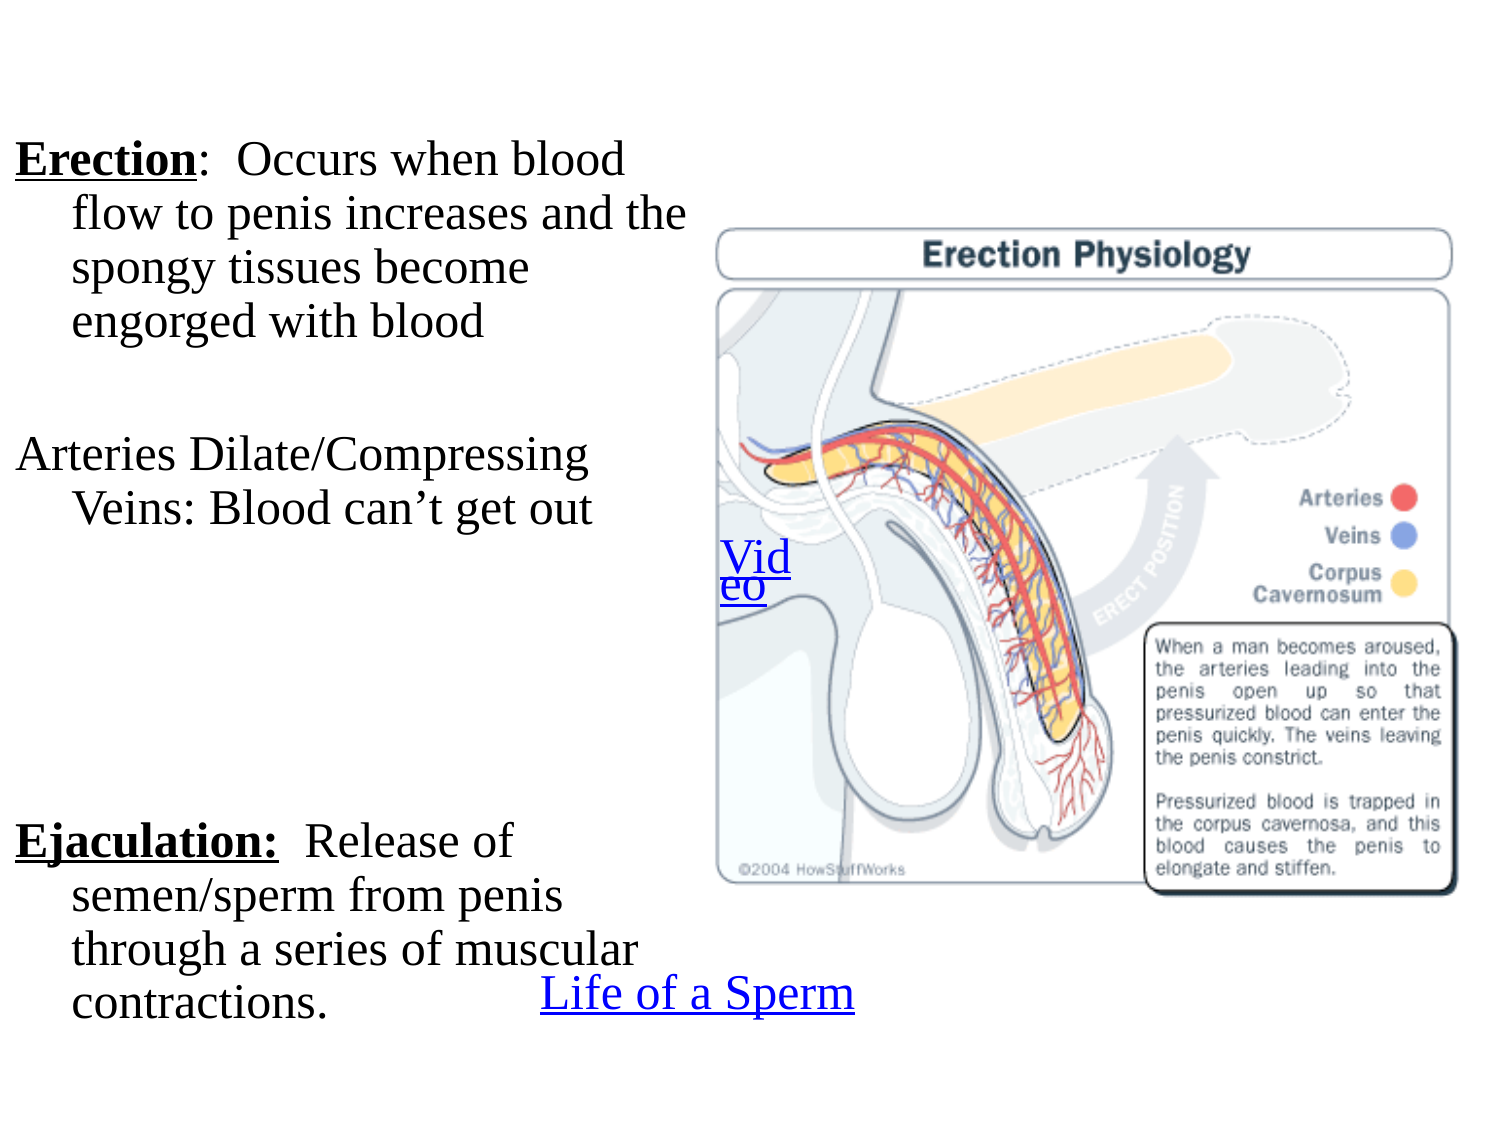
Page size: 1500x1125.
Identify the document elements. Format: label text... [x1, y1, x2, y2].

text_box Life of a Sperm [525, 974, 938, 1048]
list Erection: Occurs when blood flow to penis increases and the spongy tissues become engorged with blood Arteries Dilate/Compressing Veins: Blood can’t get out Ejaculation: Release of semen/sperm from penis through a series of muscular contractions. [0, 125, 713, 1125]
picture [712, 224, 1463, 901]
